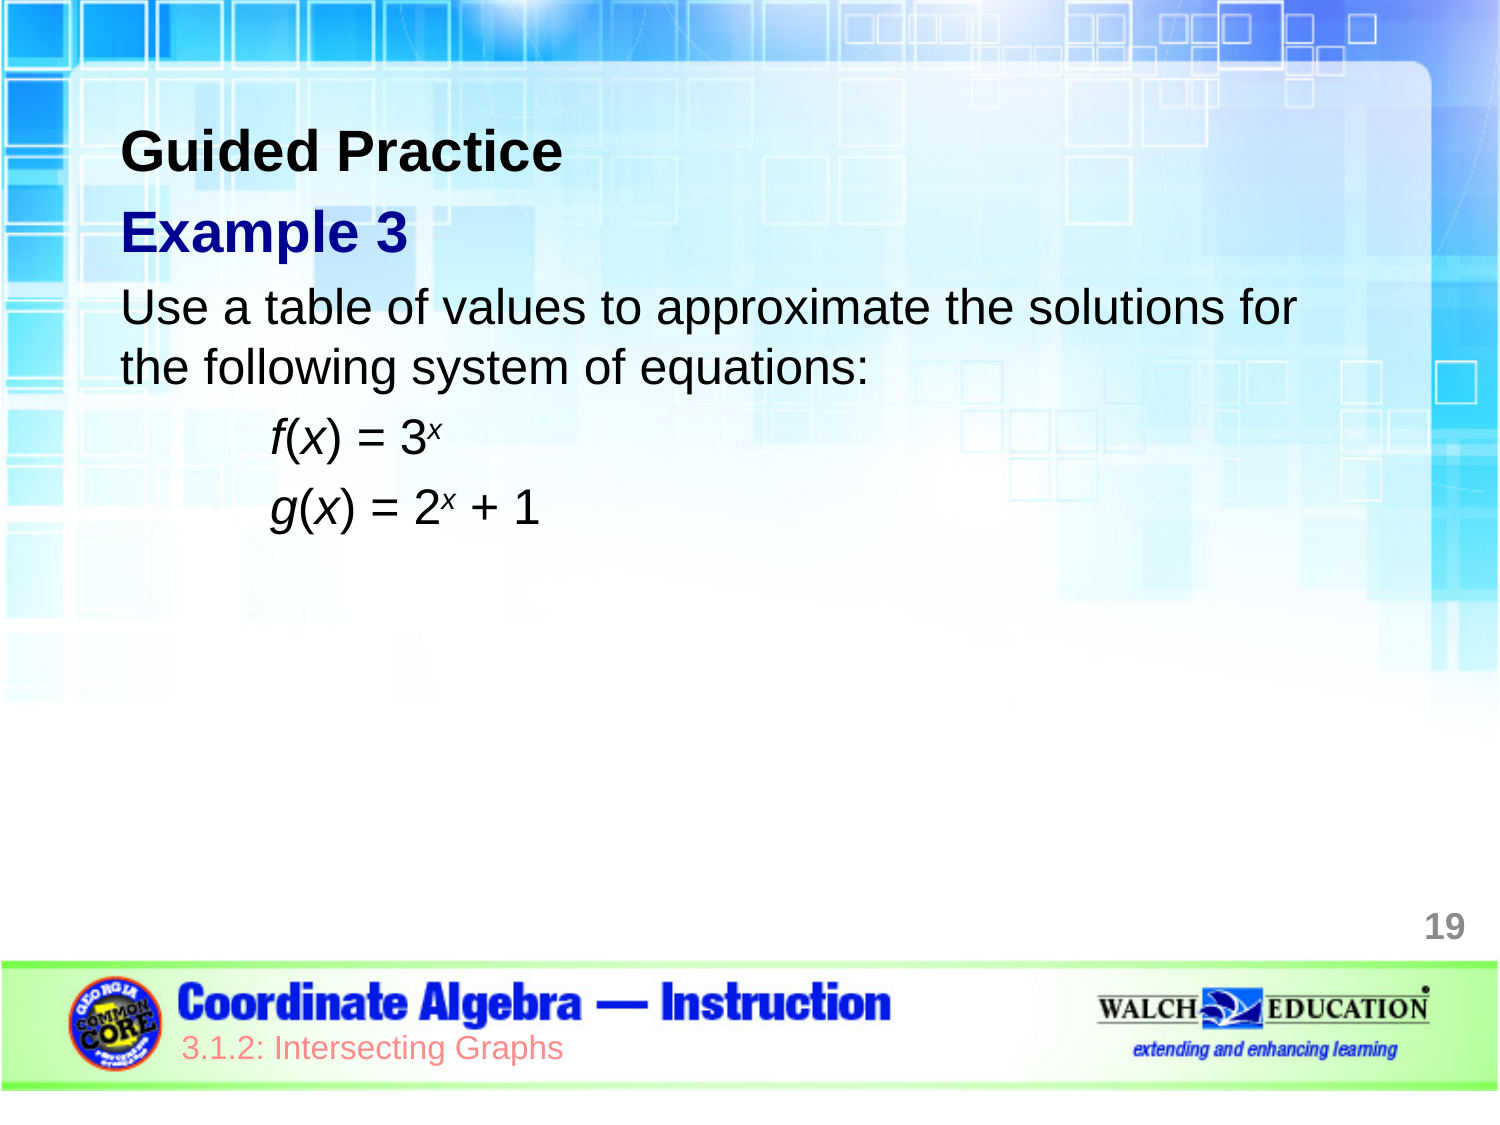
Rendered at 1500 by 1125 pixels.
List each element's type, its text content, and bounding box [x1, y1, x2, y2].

picture [1, 0, 1500, 1091]
footer 3.1.2: Intersecting Graphs [166, 1024, 1080, 1069]
subtitle Guided Practice Example 3 Use a table of values to approximate the solutions for the following system of equations: f(x) = 3x g(x) = 2x + 1 [105, 105, 1385, 925]
slide_number 19 [1361, 901, 1481, 949]
